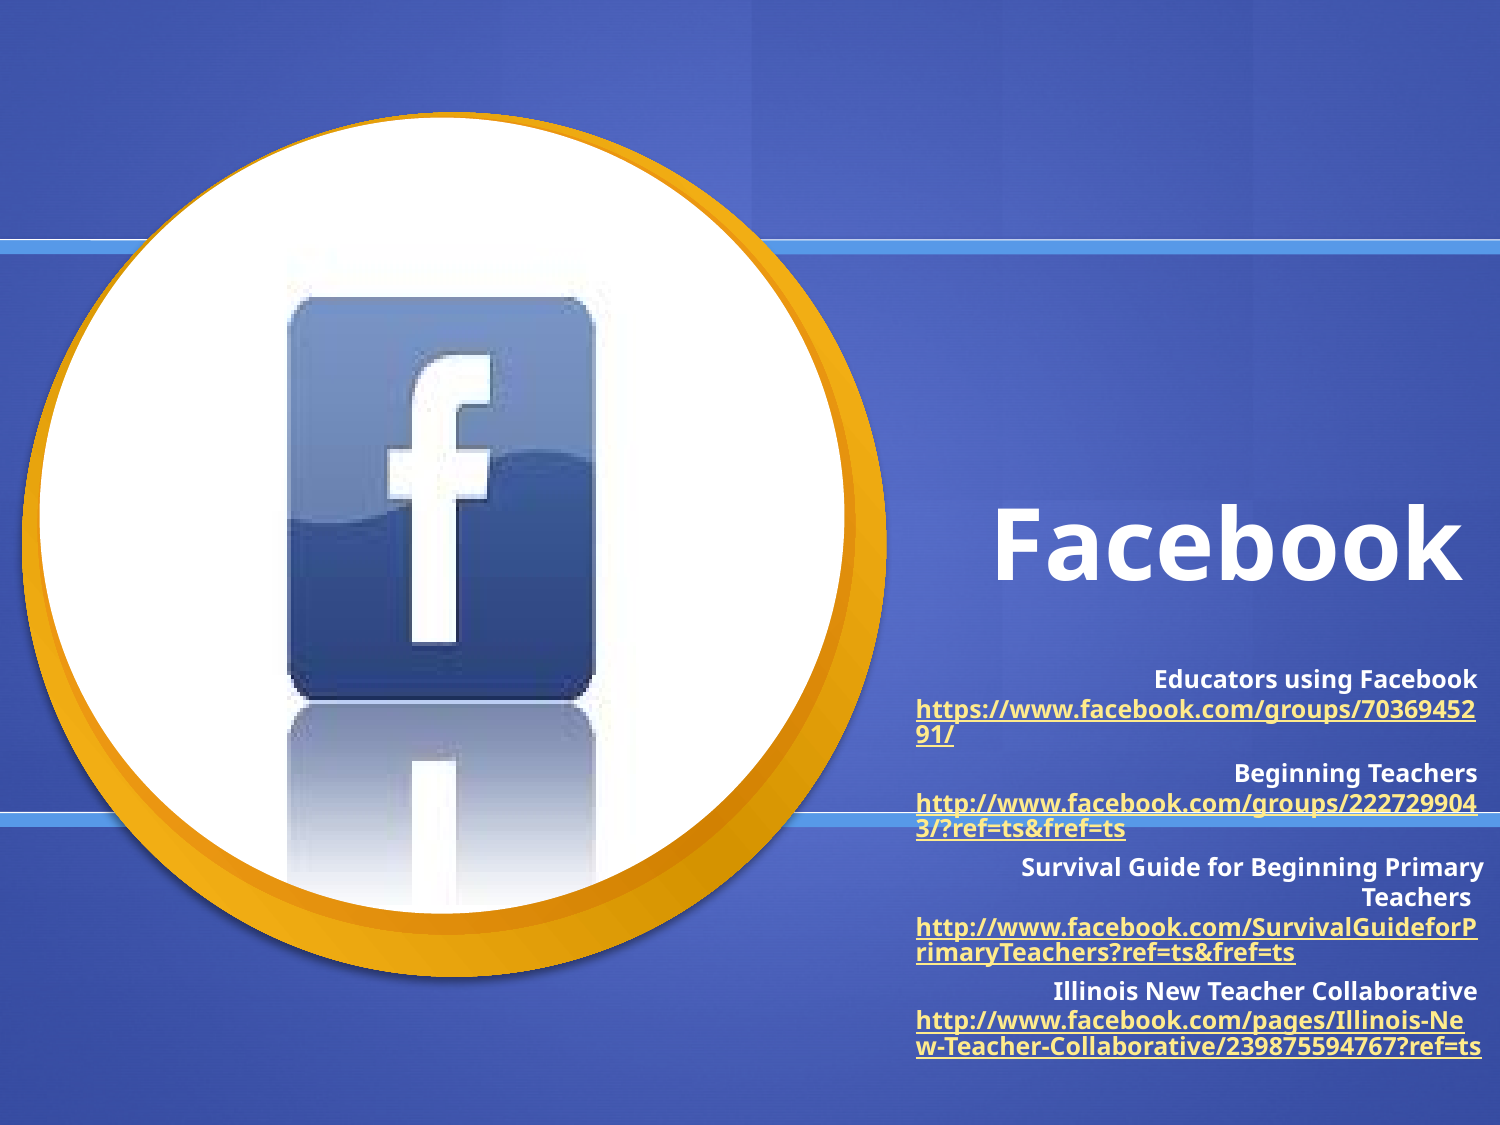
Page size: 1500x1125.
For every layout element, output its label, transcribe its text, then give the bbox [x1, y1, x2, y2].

picture [38, 116, 846, 915]
subtitle Educators using Facebook https://www.facebook.com/groups/7036945291/ Beginning Teachers http://www.facebook.com/groups/2227299043/?ref=ts&fref=ts Survival Guide for Beginning Primary Teachers http://www.facebook.com/SurvivalGuideforPrimaryTeachers?ref=ts&fref=ts Illinois New Teacher Collaborative http://www.facebook.com/pages/Illinois-New-Teacher-Collaborative/239875594767?ref=ts [900, 655, 1500, 801]
title Facebook [880, 258, 1480, 609]
